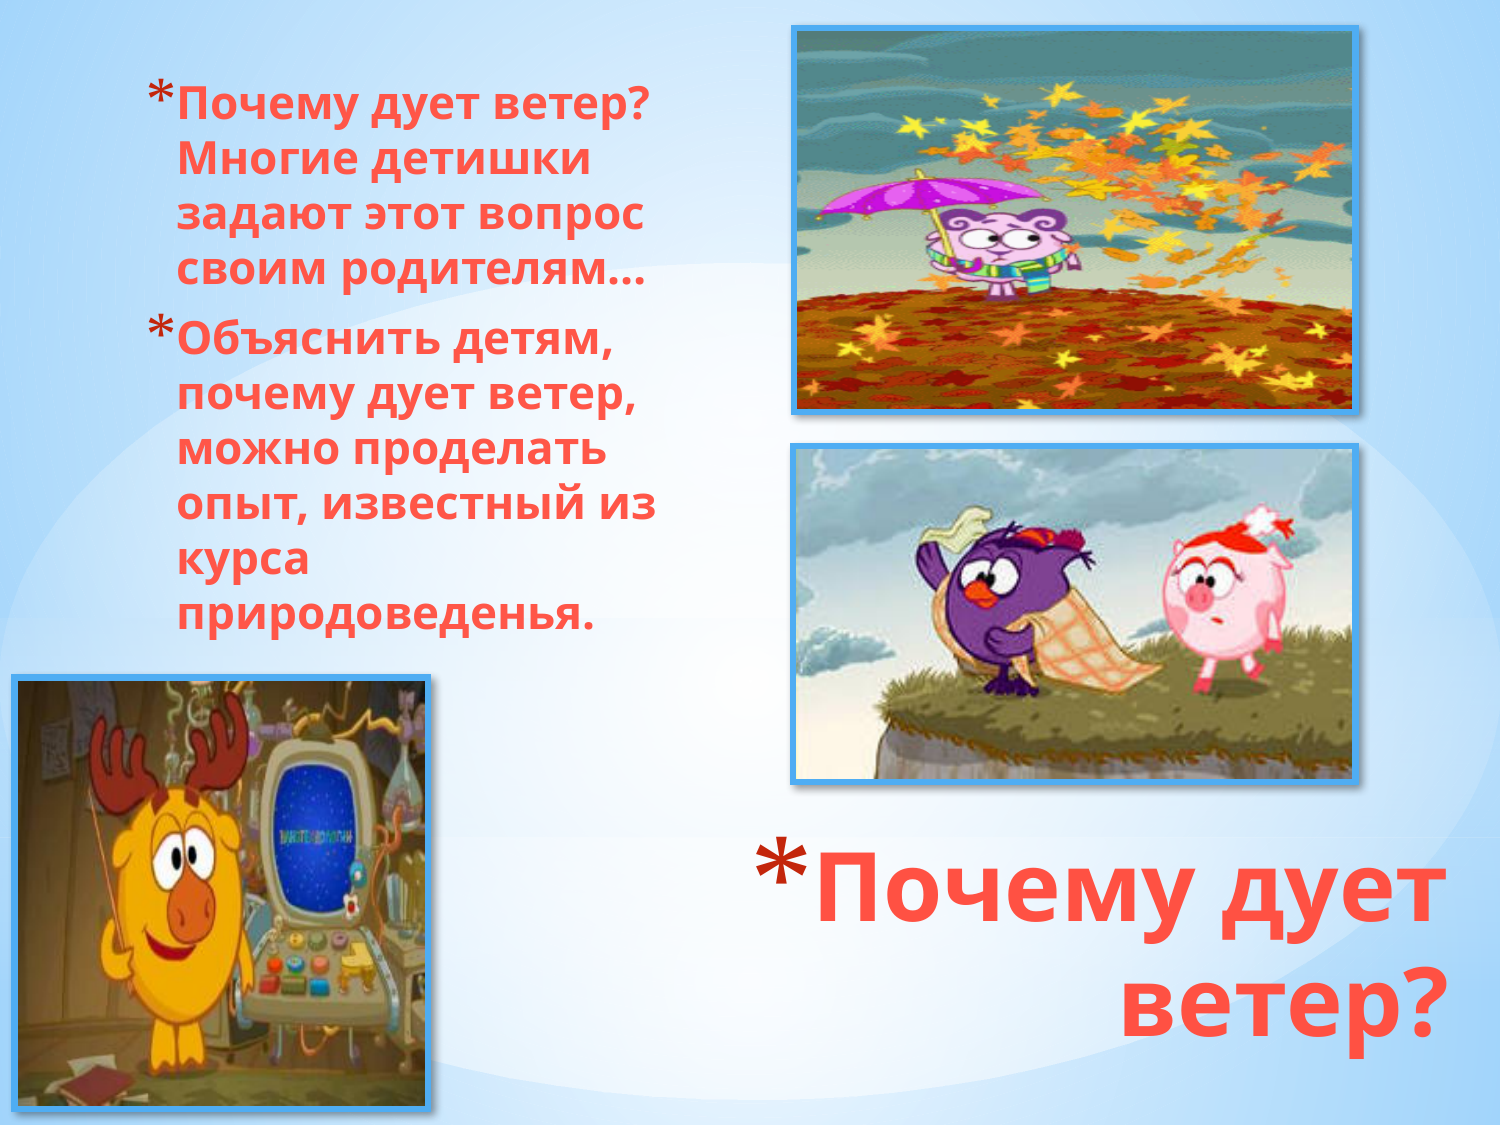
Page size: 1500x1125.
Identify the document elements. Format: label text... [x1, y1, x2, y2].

title Почему дует ветер? [441, 818, 1464, 1006]
list Почему дует ветер? Многие детишки задают этот вопрос своим родителям… Объяснить детям, почему дует ветер, можно проделать опыт, известный из курса природоведенья. [123, 66, 715, 691]
picture [795, 449, 1353, 780]
picture [796, 30, 1353, 410]
picture [17, 680, 426, 1107]
